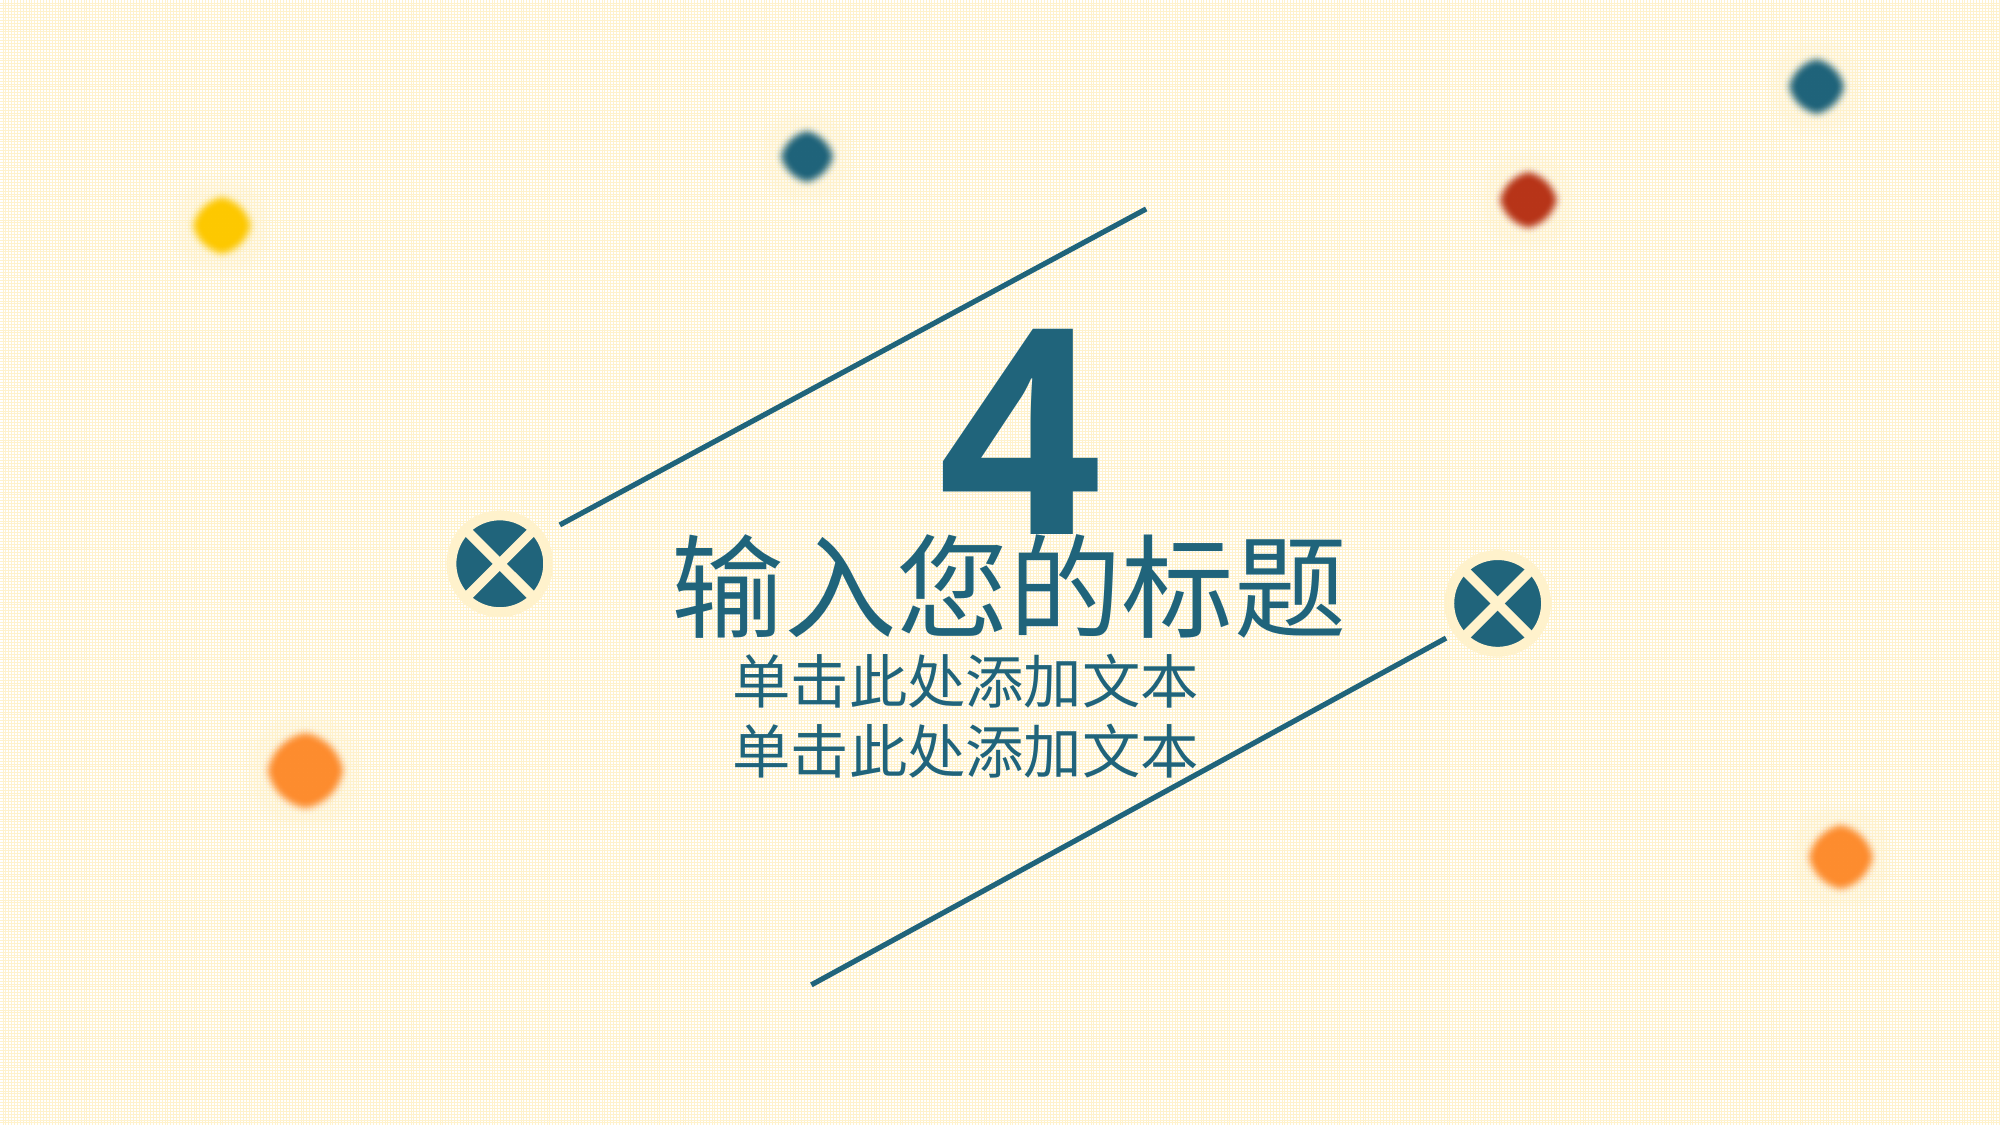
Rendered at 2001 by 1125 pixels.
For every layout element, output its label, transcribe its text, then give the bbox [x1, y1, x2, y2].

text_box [270, 735, 341, 806]
text_box 输入您的标题 [656, 509, 1449, 660]
text_box [787, 137, 827, 177]
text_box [811, 638, 1446, 985]
text_box [1506, 178, 1551, 223]
text_box [1794, 64, 1839, 109]
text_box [559, 208, 1147, 525]
text_box [272, 738, 339, 804]
text_box [199, 203, 246, 249]
text_box [450, 514, 550, 614]
text_box [1448, 554, 1548, 653]
text_box 单击此处添加文本 单击此处添加文本 [717, 638, 811, 793]
text_box [1814, 830, 1868, 885]
